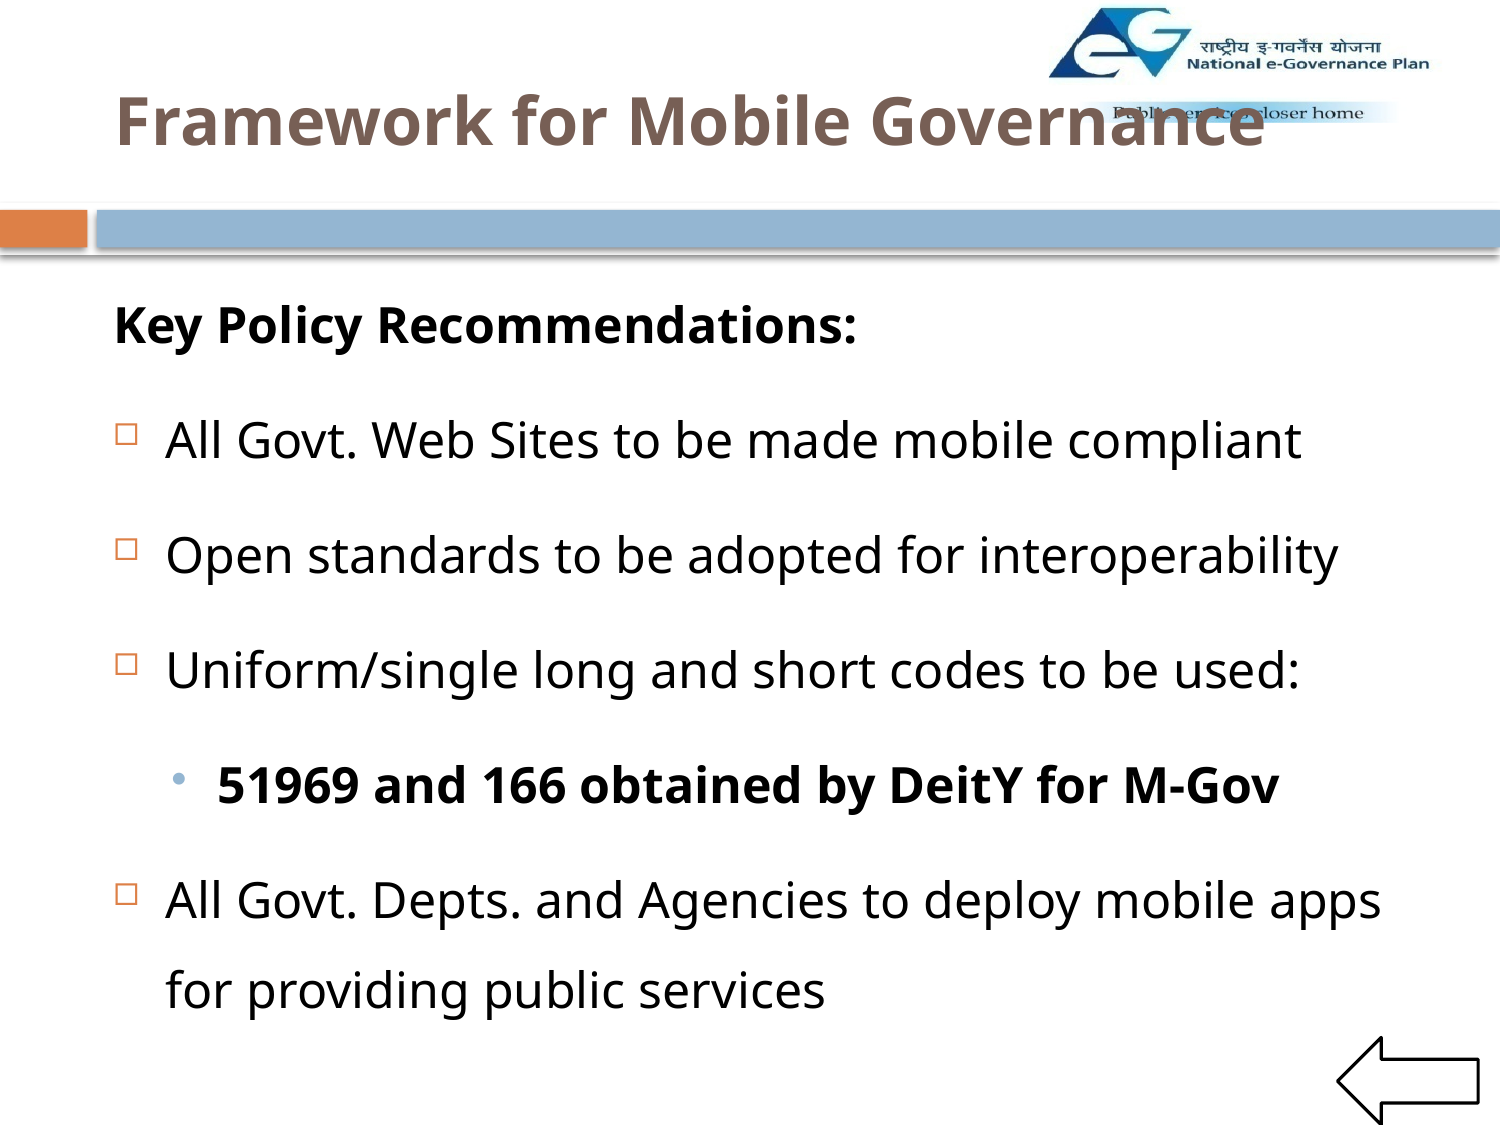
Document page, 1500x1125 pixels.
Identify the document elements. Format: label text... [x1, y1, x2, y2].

title Framework for Mobile Governance [99, 37, 1438, 201]
text_box [1336, 1035, 1480, 1125]
picture [1048, 0, 1500, 123]
list Key Policy Recommendations: All Govt. Web Sites to be made mobile compliant Open standards to be adopted for interoperability Uniform/single long and short codes to be used: 51969 and 166 obtained by DeitY for M-Gov All Govt. Depts. and Agencies to deploy mobile apps for providing public services [97, 255, 1474, 1102]
